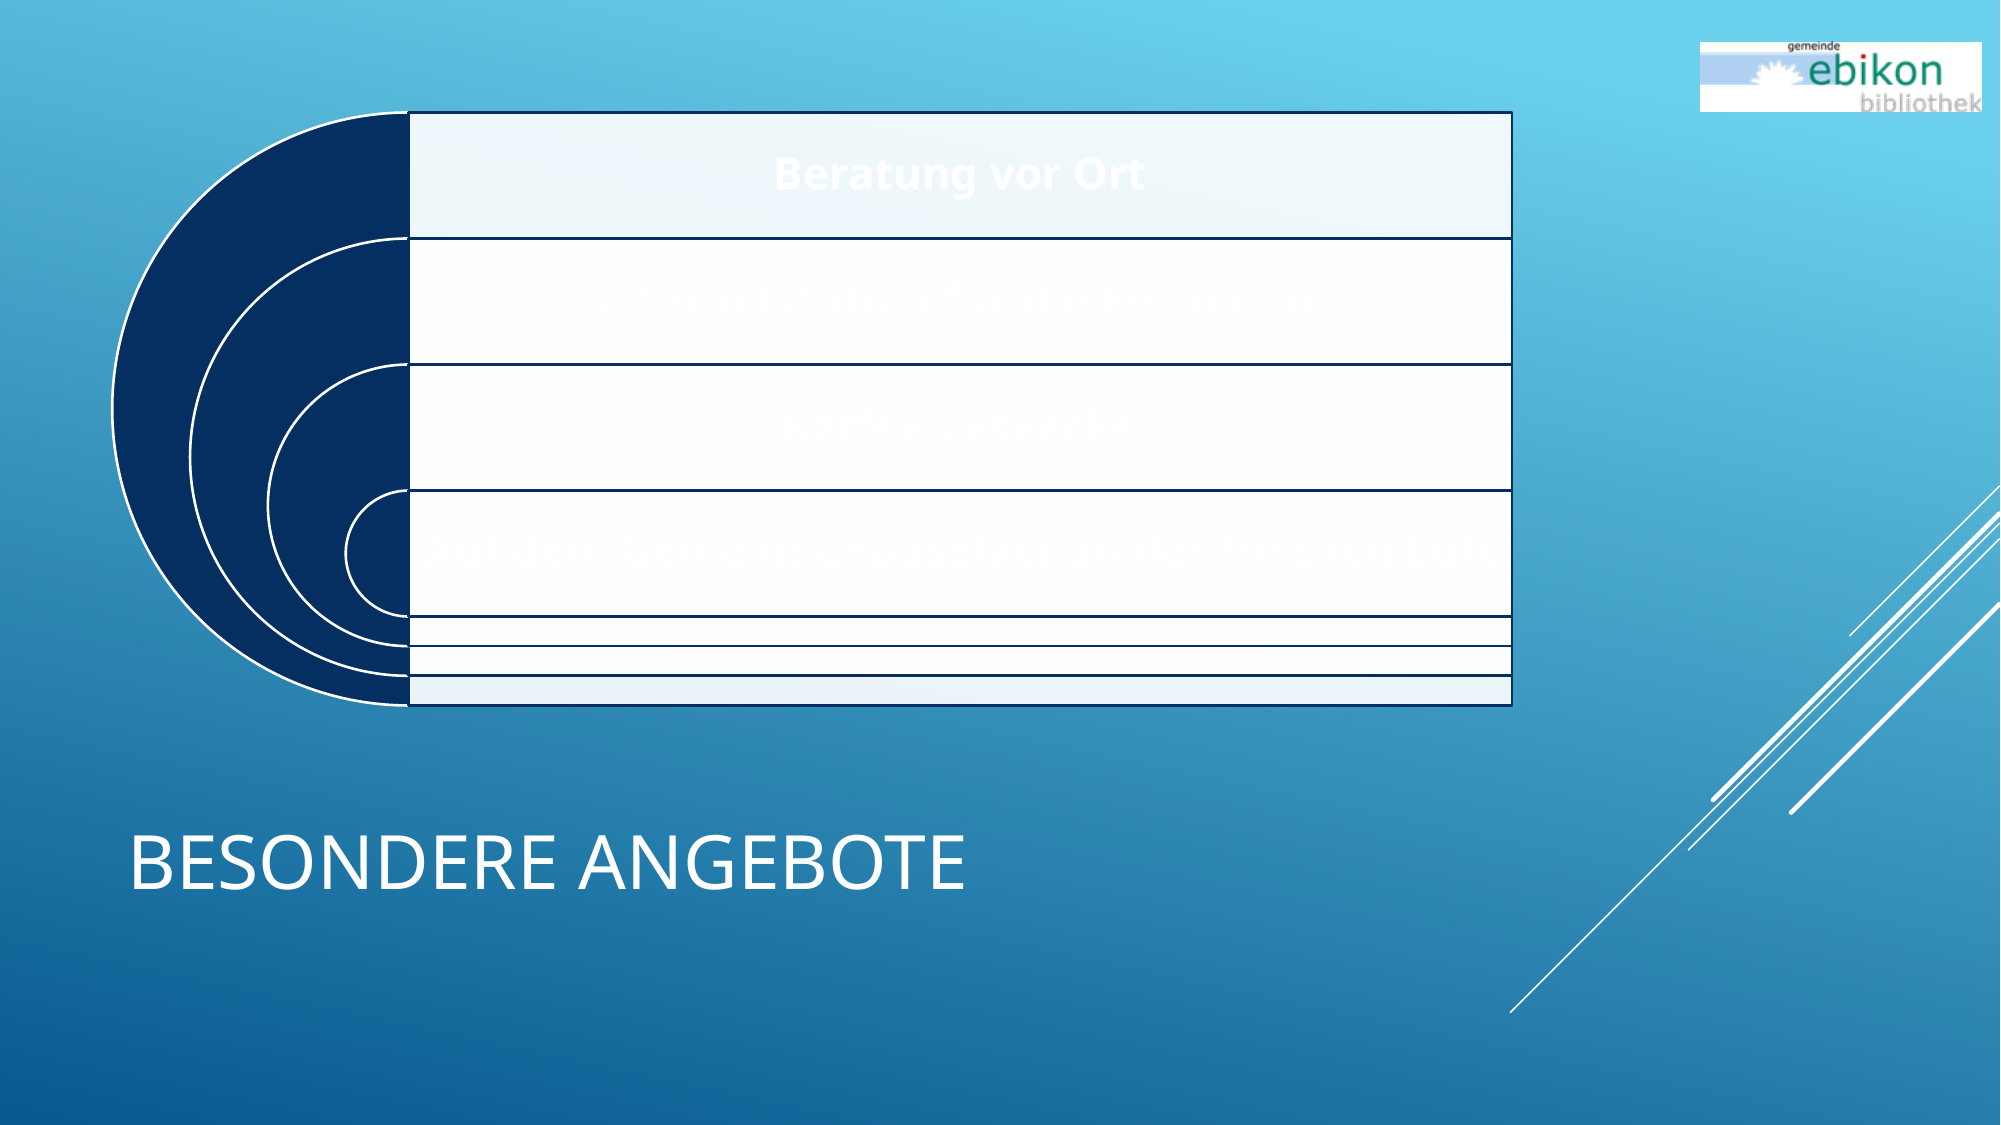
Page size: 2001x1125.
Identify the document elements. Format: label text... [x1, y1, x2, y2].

title Besondere Angebote [112, 736, 1513, 984]
picture [1700, 41, 1983, 113]
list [111, 112, 1513, 706]
